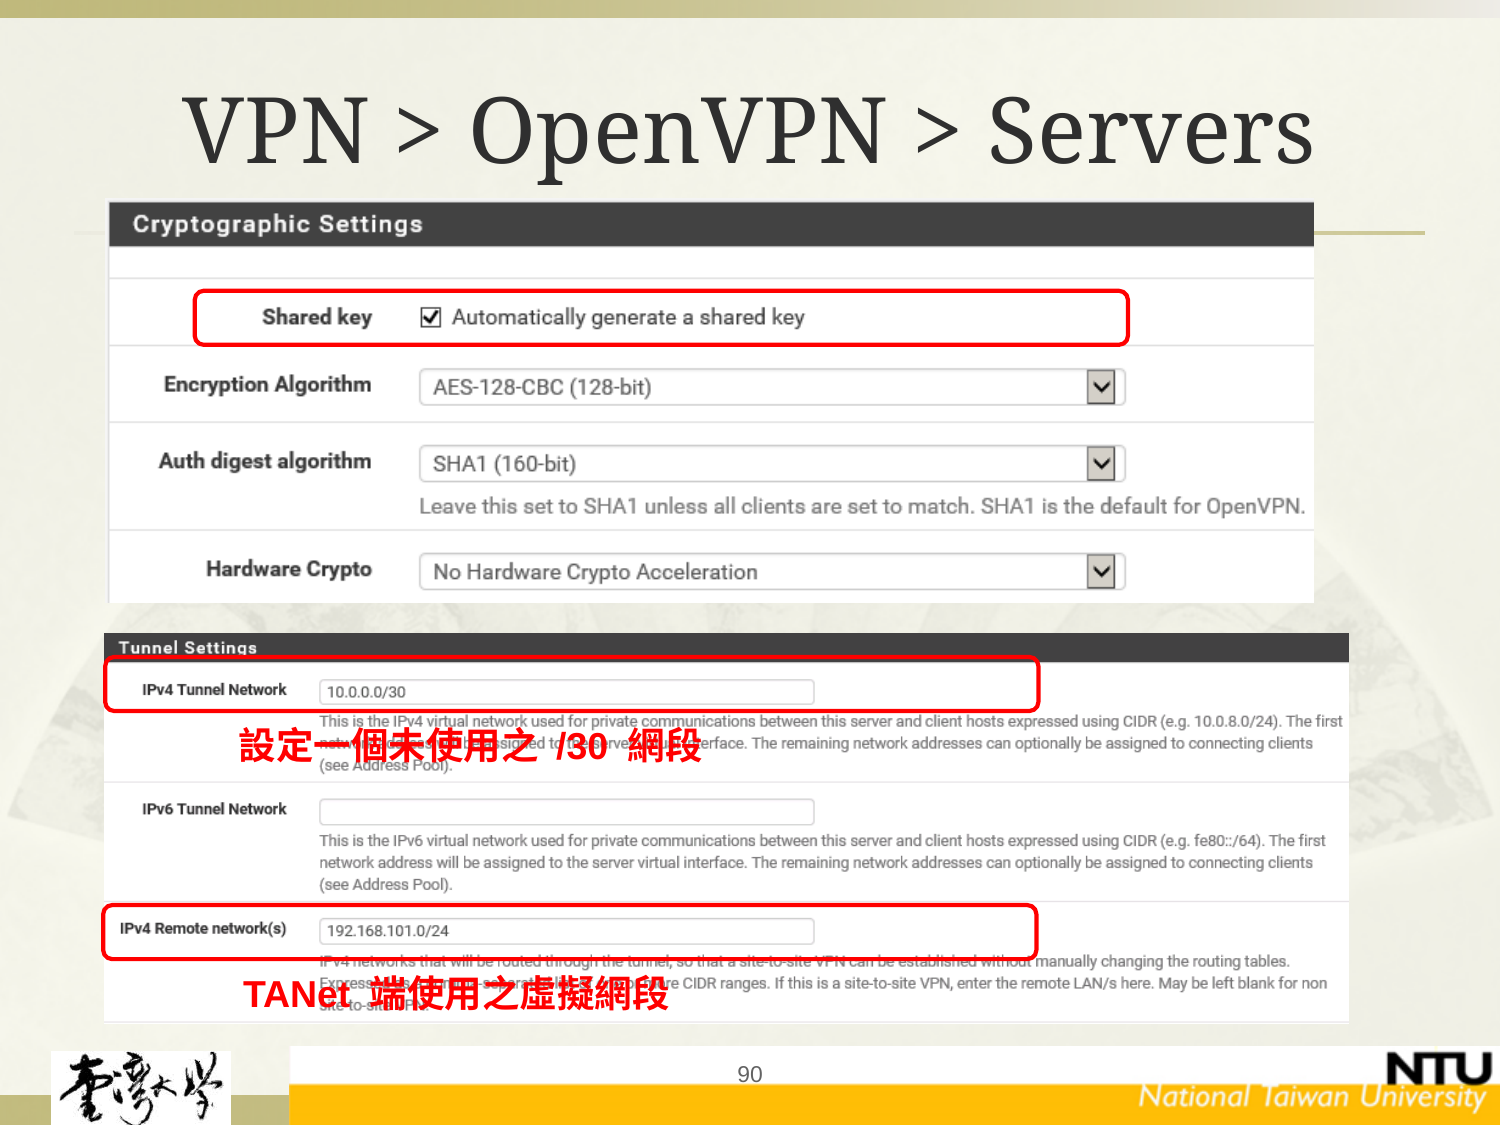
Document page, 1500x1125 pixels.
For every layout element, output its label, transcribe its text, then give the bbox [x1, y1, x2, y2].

title VPN > OpenVPN > Servers [75, 45, 1425, 209]
picture [104, 197, 1314, 604]
slide_number 90 [675, 1050, 825, 1097]
picture [104, 632, 1350, 1025]
picture [51, 1051, 231, 1125]
picture [289, 1046, 1500, 1125]
